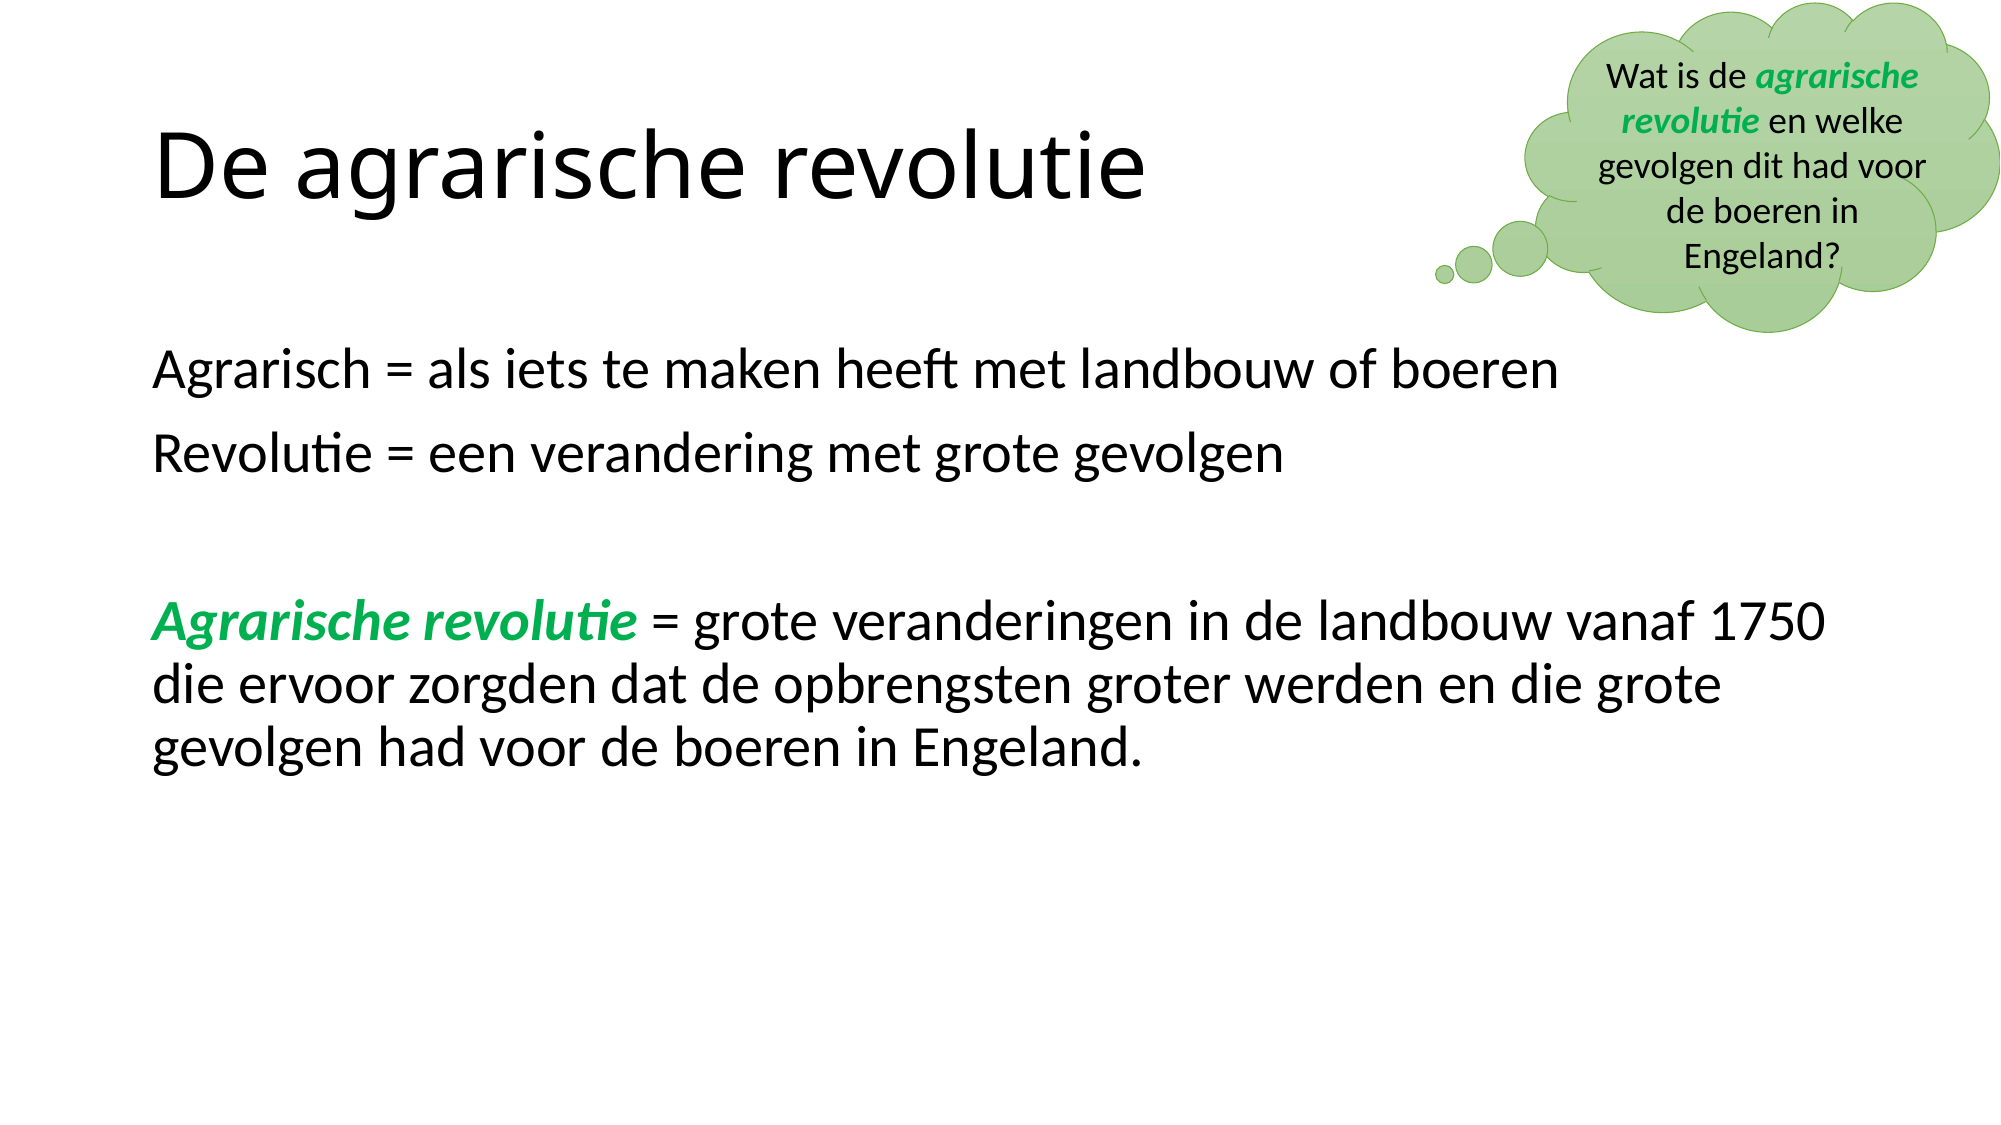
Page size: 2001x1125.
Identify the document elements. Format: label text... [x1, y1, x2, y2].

list Agrarisch = als iets te maken heeft met landbouw of boeren Revolutie = een verandering met grote gevolgen Agrarische revolutie = grote veranderingen in de landbouw vanaf 1750 die ervoor zorgden dat de opbrengsten groter werden en die grote gevolgen had voor de boeren in Engeland. [137, 331, 1863, 1014]
text_box [1455, 65, 1578, 284]
text_box [1743, 329, 1793, 333]
title De agrarische revolutie [137, 59, 1578, 278]
text_box [1435, 264, 1455, 285]
text_box [1600, 2, 1947, 43]
text_box [1947, 44, 2000, 231]
text_box Wat is de agrarische revolutie en welke gevolgen dit had voor de boeren in Engeland? [1578, 43, 1947, 329]
